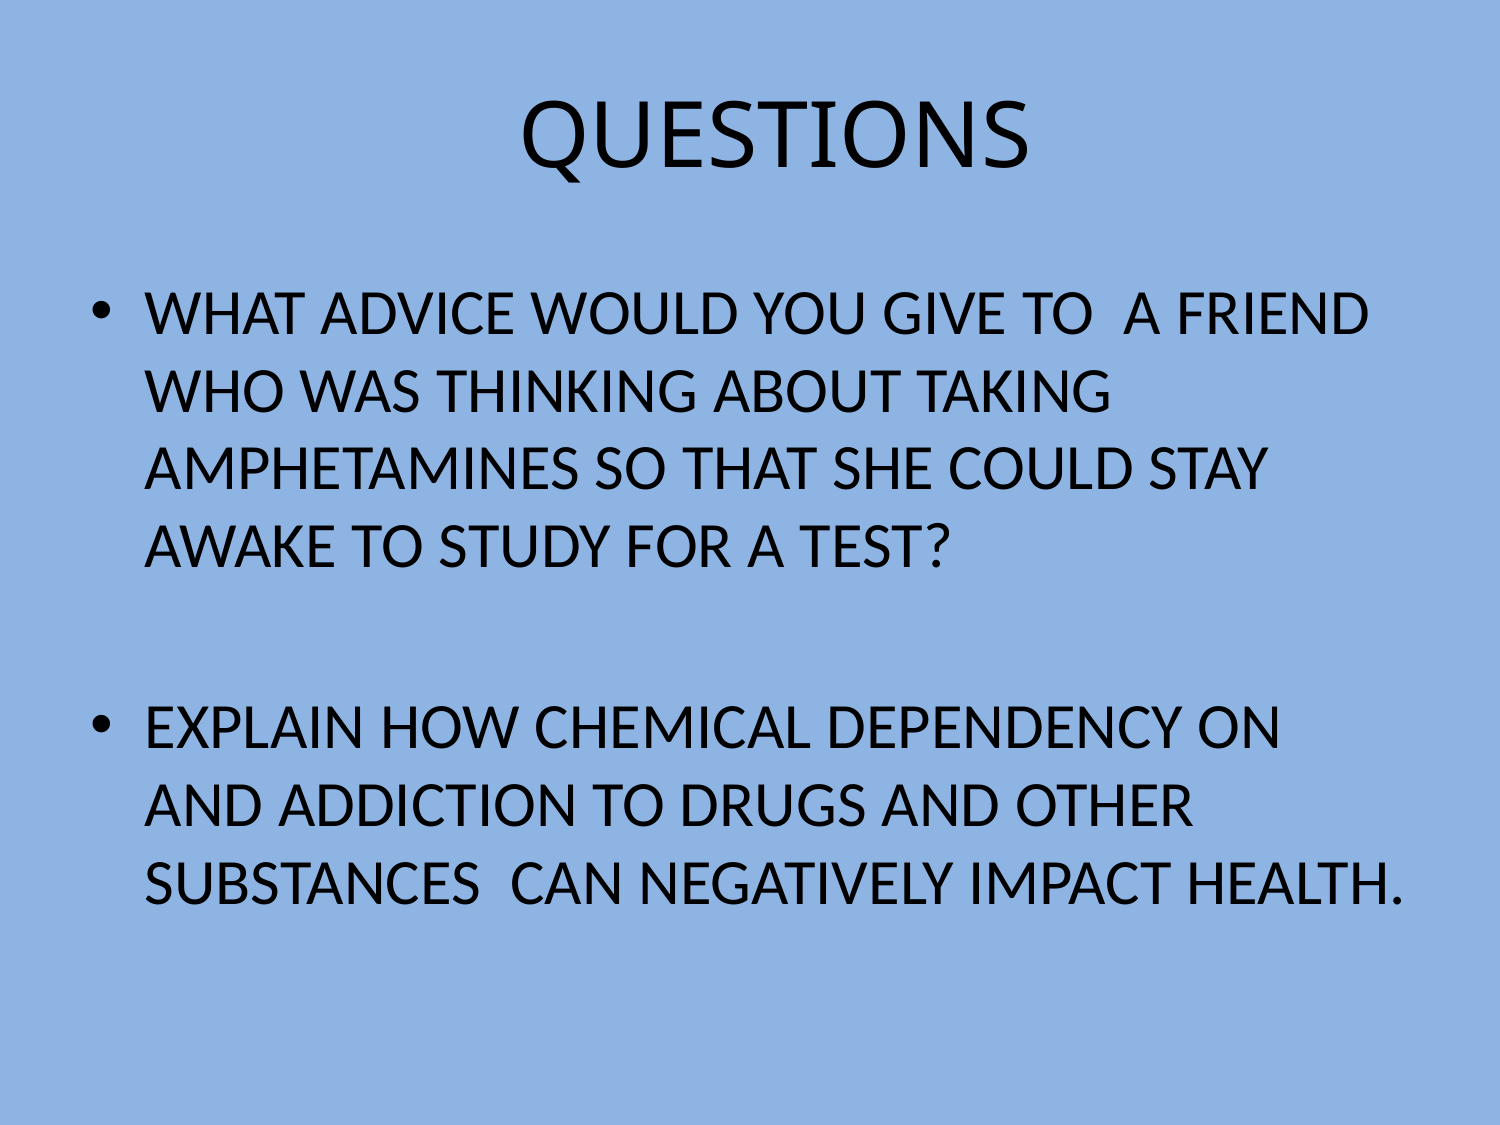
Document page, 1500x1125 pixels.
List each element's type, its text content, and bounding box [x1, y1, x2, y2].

list WHAT ADVICE WOULD YOU GIVE TO A FRIEND WHO WAS THINKING ABOUT TAKING AMPHETAMINES SO THAT SHE COULD STAY AWAKE TO STUDY FOR A TEST? EXPLAIN HOW CHEMICAL DEPENDENCY ON AND ADDICTION TO DRUGS AND OTHER SUBSTANCES CAN NEGATIVELY IMPACT HEALTH. [75, 262, 1425, 1005]
title QUESTIONS [99, 37, 1450, 225]
